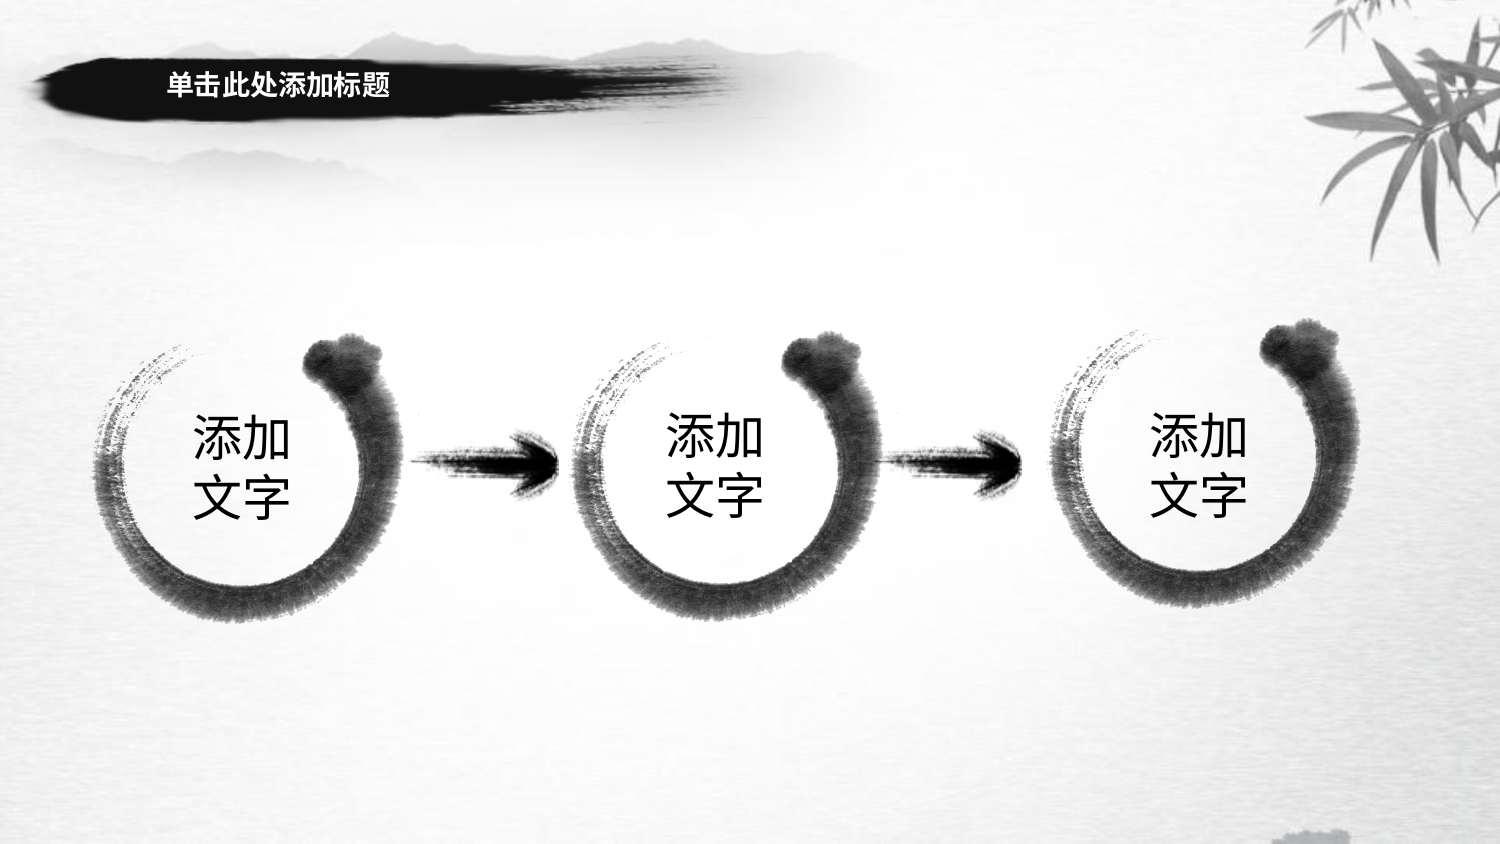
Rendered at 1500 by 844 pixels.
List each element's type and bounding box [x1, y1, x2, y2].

text_box [0, 16, 815, 134]
picture [0, 0, 1500, 844]
